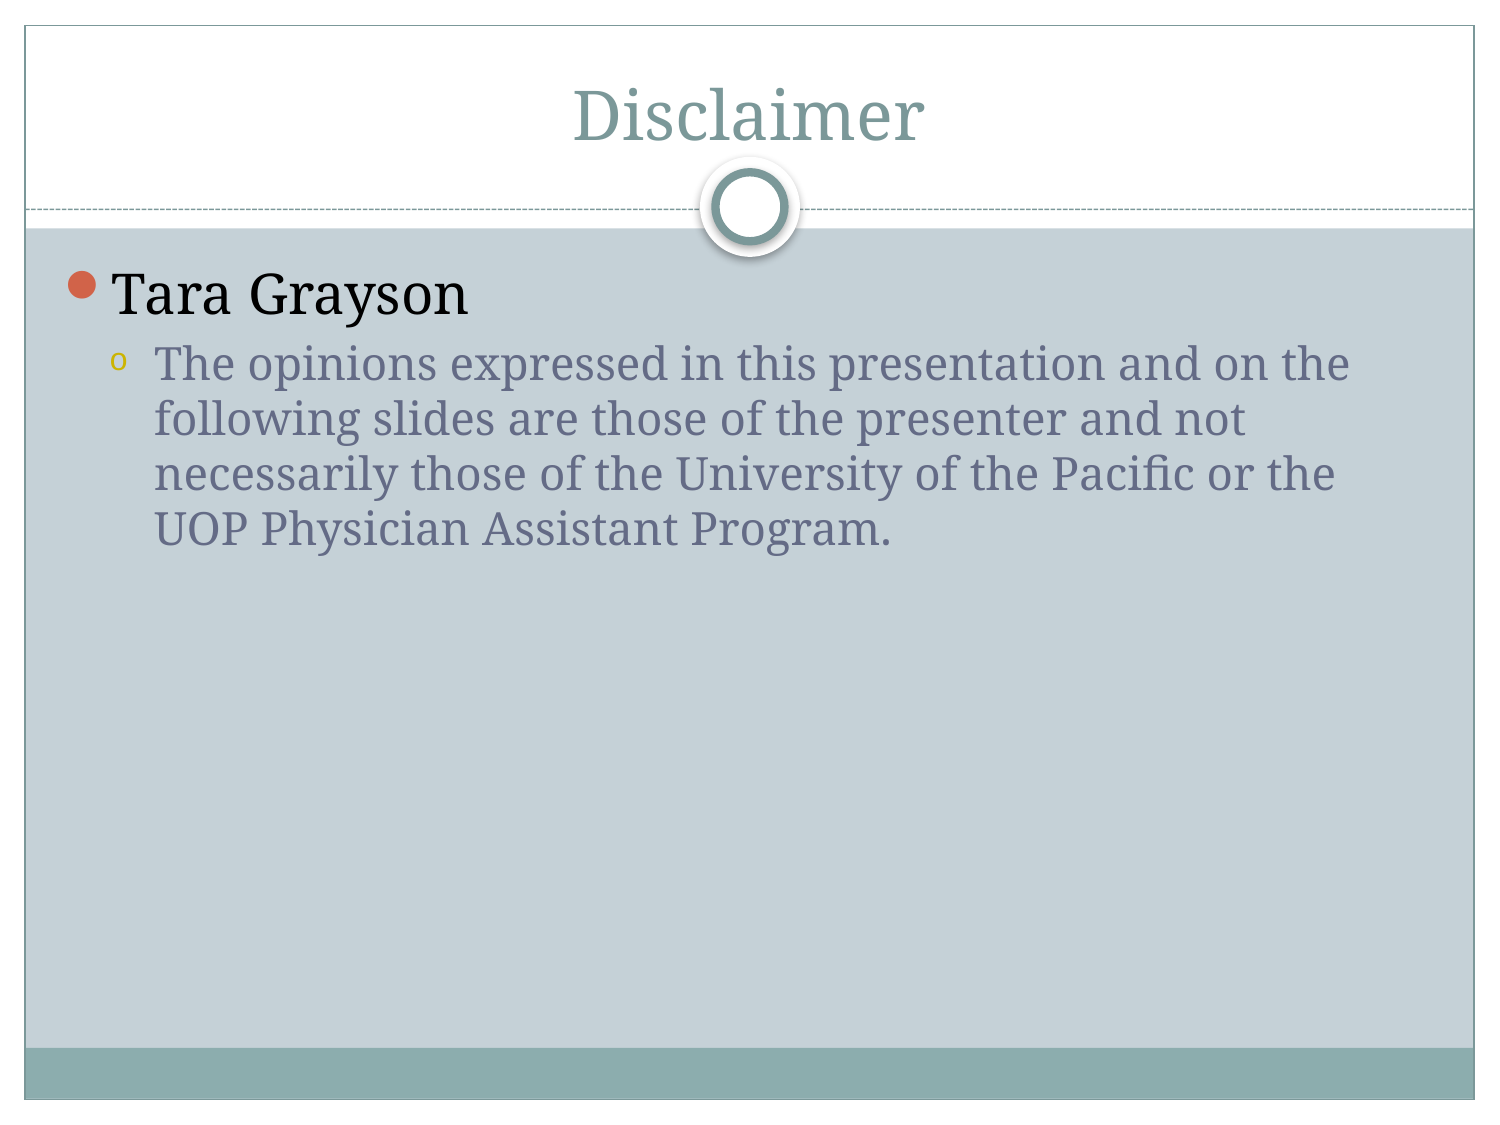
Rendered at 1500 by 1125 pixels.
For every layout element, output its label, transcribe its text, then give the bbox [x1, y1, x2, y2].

title Disclaimer [49, 37, 1450, 162]
list Tara Grayson The opinions expressed in this presentation and on the following slides are those of the presenter and not necessarily those of the University of the Pacific or the UOP Physician Assistant Program. [49, 250, 1445, 1001]
